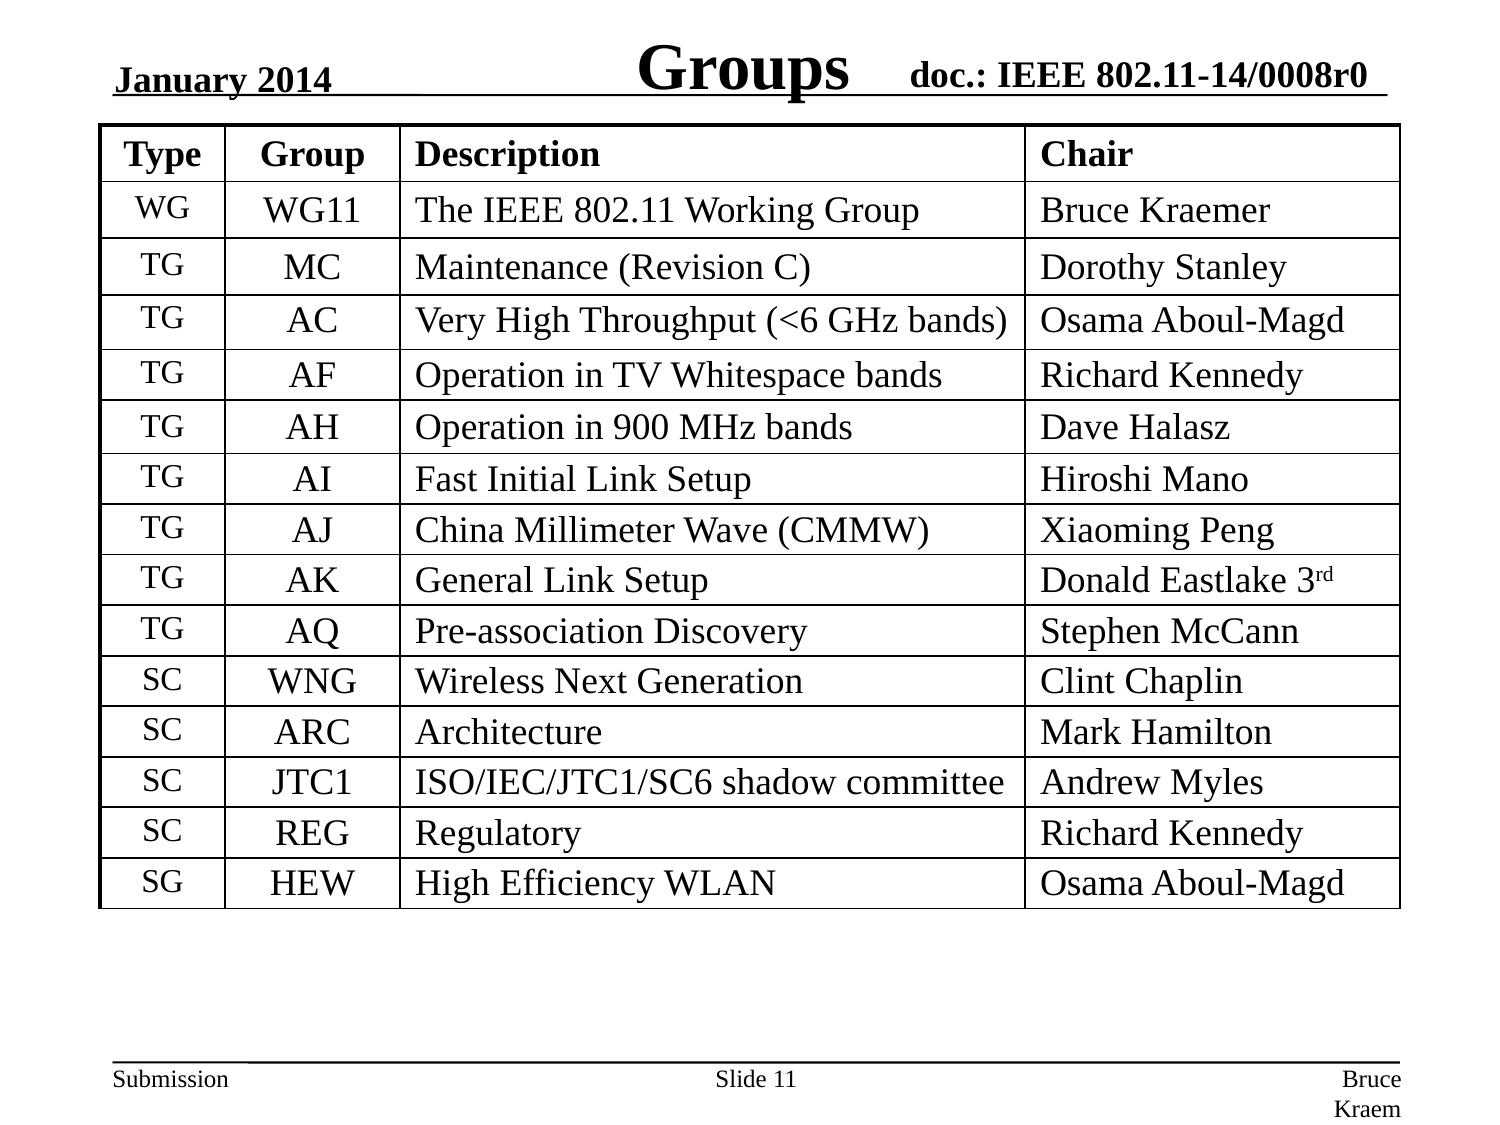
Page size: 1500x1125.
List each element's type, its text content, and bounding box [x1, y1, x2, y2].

table_header Chair [1026, 127, 1399, 181]
table_cell Dave Halasz [1026, 401, 1399, 453]
table_cell Operation in 900 MHz bands [401, 401, 1024, 453]
table_cell Operation in TV Whitespace bands [401, 350, 1024, 399]
table_cell General Link Setup [401, 555, 1024, 604]
table_cell TG [102, 296, 224, 349]
footer Bruce Kraemer, Marvell [1325, 1062, 1402, 1093]
table_cell China Millimeter Wave (CMMW) [401, 505, 1024, 554]
table_cell SC [102, 707, 224, 756]
table_cell SC [102, 657, 224, 705]
table_cell Wireless Next Generation [401, 657, 1024, 705]
table_cell Osama Aboul-Magd [1026, 296, 1399, 349]
table_cell TG [102, 350, 224, 399]
table_cell AF [226, 350, 399, 399]
table_cell Fast Initial Link Setup [401, 454, 1024, 503]
table_cell Xiaoming Peng [1026, 505, 1399, 554]
table_cell The IEEE 802.11 Working Group [401, 182, 1024, 237]
table_cell REG [226, 808, 399, 857]
table_cell Mark Hamilton [1026, 707, 1399, 756]
table_cell Pre-association Discovery [401, 606, 1024, 655]
table_cell AJ [226, 505, 399, 554]
table_cell AC [226, 296, 399, 349]
table_cell WG11 [226, 182, 399, 237]
table_header Group [226, 127, 399, 181]
table_cell TG [102, 555, 224, 604]
table_cell Andrew Myles [1026, 758, 1399, 806]
table_cell AQ [226, 606, 399, 655]
table_cell Maintenance (Revision C) [401, 239, 1024, 294]
table_cell HEW [226, 859, 399, 908]
table_cell SG [102, 859, 224, 908]
table_cell TG [102, 239, 224, 294]
table_cell JTC1 [226, 758, 399, 806]
table_cell Dorothy Stanley [1026, 239, 1399, 294]
table_cell WNG [226, 657, 399, 705]
table_cell Richard Kennedy [1026, 808, 1399, 857]
table_cell ISO/IEC/JTC1/SC6 shadow committee [401, 758, 1024, 806]
table_cell Stephen McCann [1026, 606, 1399, 655]
table_cell TG [102, 606, 224, 655]
slide_number Slide 11 [712, 1062, 800, 1093]
table_cell Clint Chaplin [1026, 657, 1399, 705]
table_cell Richard Kennedy [1026, 350, 1399, 399]
title Groups [75, 24, 1413, 100]
table_cell SC [102, 808, 224, 857]
table_cell Osama Aboul-Magd [1026, 859, 1399, 908]
table_cell Bruce Kraemer [1026, 182, 1399, 237]
table_cell Regulatory [401, 808, 1024, 857]
table_header Type [102, 127, 224, 181]
table_cell AH [226, 401, 399, 453]
table_cell AK [226, 555, 399, 604]
table_cell TG [102, 505, 224, 554]
table_cell SC [102, 758, 224, 806]
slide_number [114, 54, 335, 100]
table_header Description [401, 127, 1024, 181]
table_cell TG [102, 454, 224, 503]
table_cell Architecture [401, 707, 1024, 756]
table_cell MC [226, 239, 399, 294]
table_cell ARC [226, 707, 399, 756]
table_cell AI [226, 454, 399, 503]
table_cell Hiroshi Mano [1026, 454, 1399, 503]
table_cell Donald Eastlake 3rd [1026, 555, 1399, 604]
table_cell WG [102, 182, 224, 237]
table_cell Very High Throughput (<6 GHz bands) [401, 296, 1024, 349]
table_cell TG [102, 401, 224, 453]
table_cell High Efficiency WLAN [401, 859, 1024, 908]
